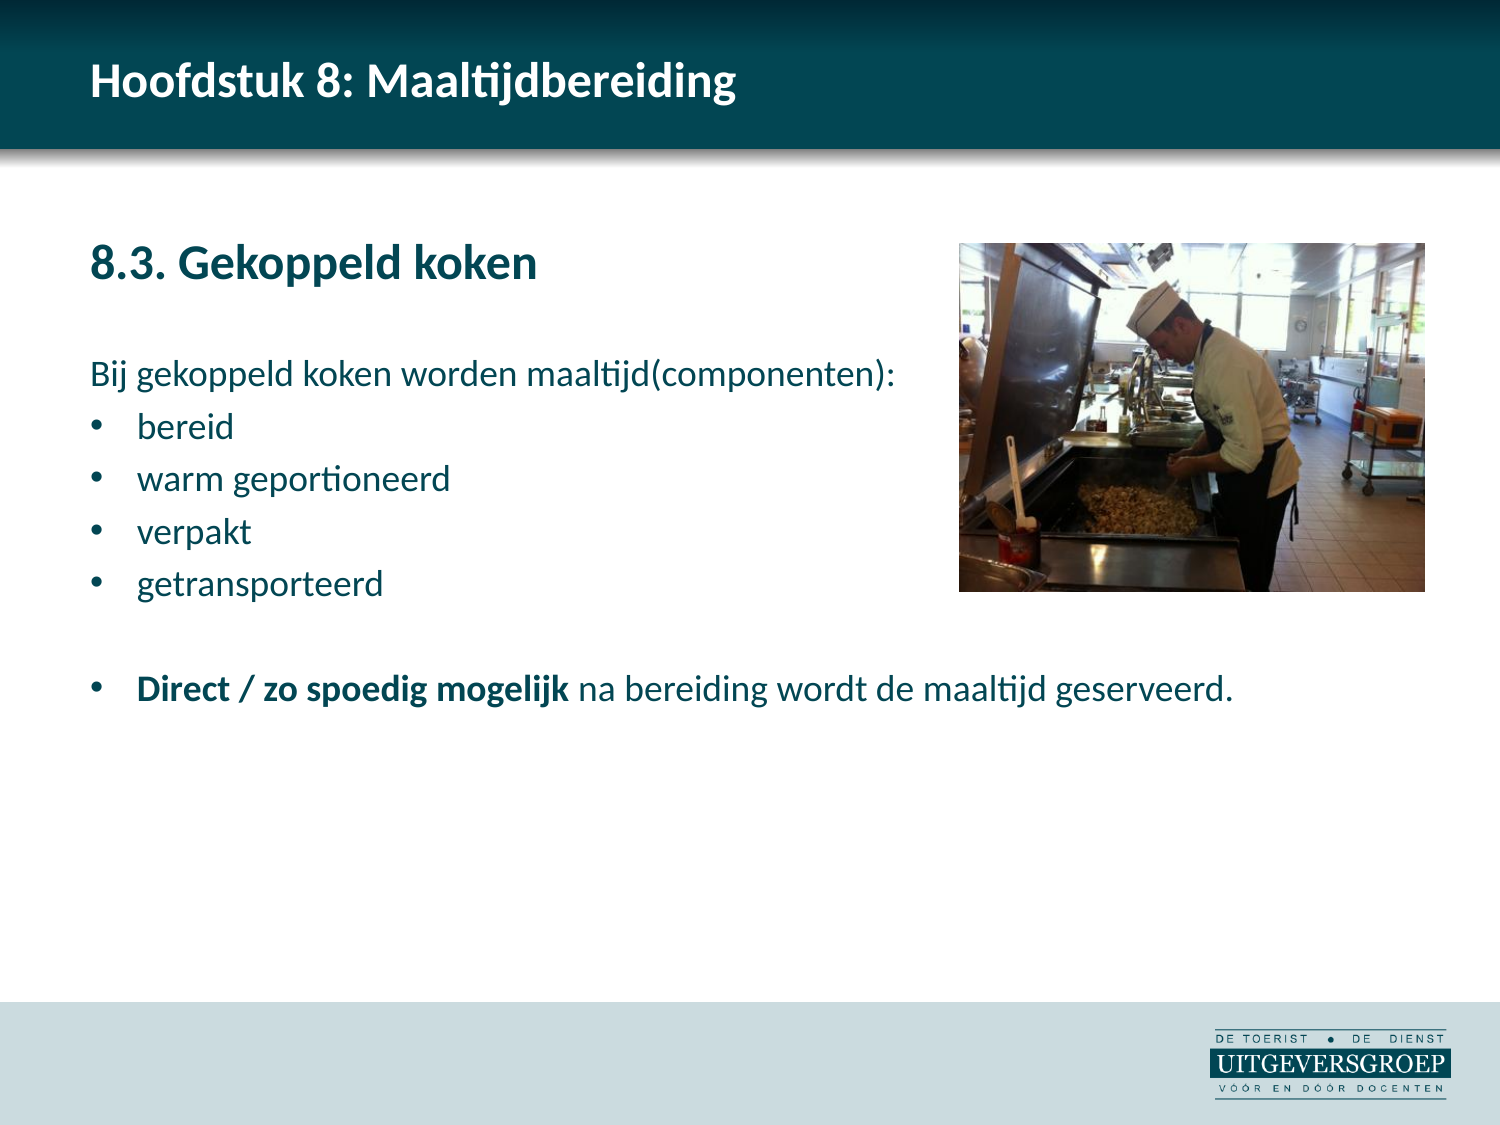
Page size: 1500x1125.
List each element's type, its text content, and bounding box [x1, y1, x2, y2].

picture [958, 243, 1426, 592]
list 8.3. Gekoppeld koken Bij gekoppeld koken worden maaltijd(componenten): bereid warm geportioneerd verpakt getransporteerd Direct / zo spoedig mogelijk na bereiding wordt de maaltijd geserveerd. [75, 221, 1425, 965]
picture [1210, 1021, 1451, 1106]
title Hoofdstuk 8: Maaltijdbereiding [75, 0, 1425, 172]
